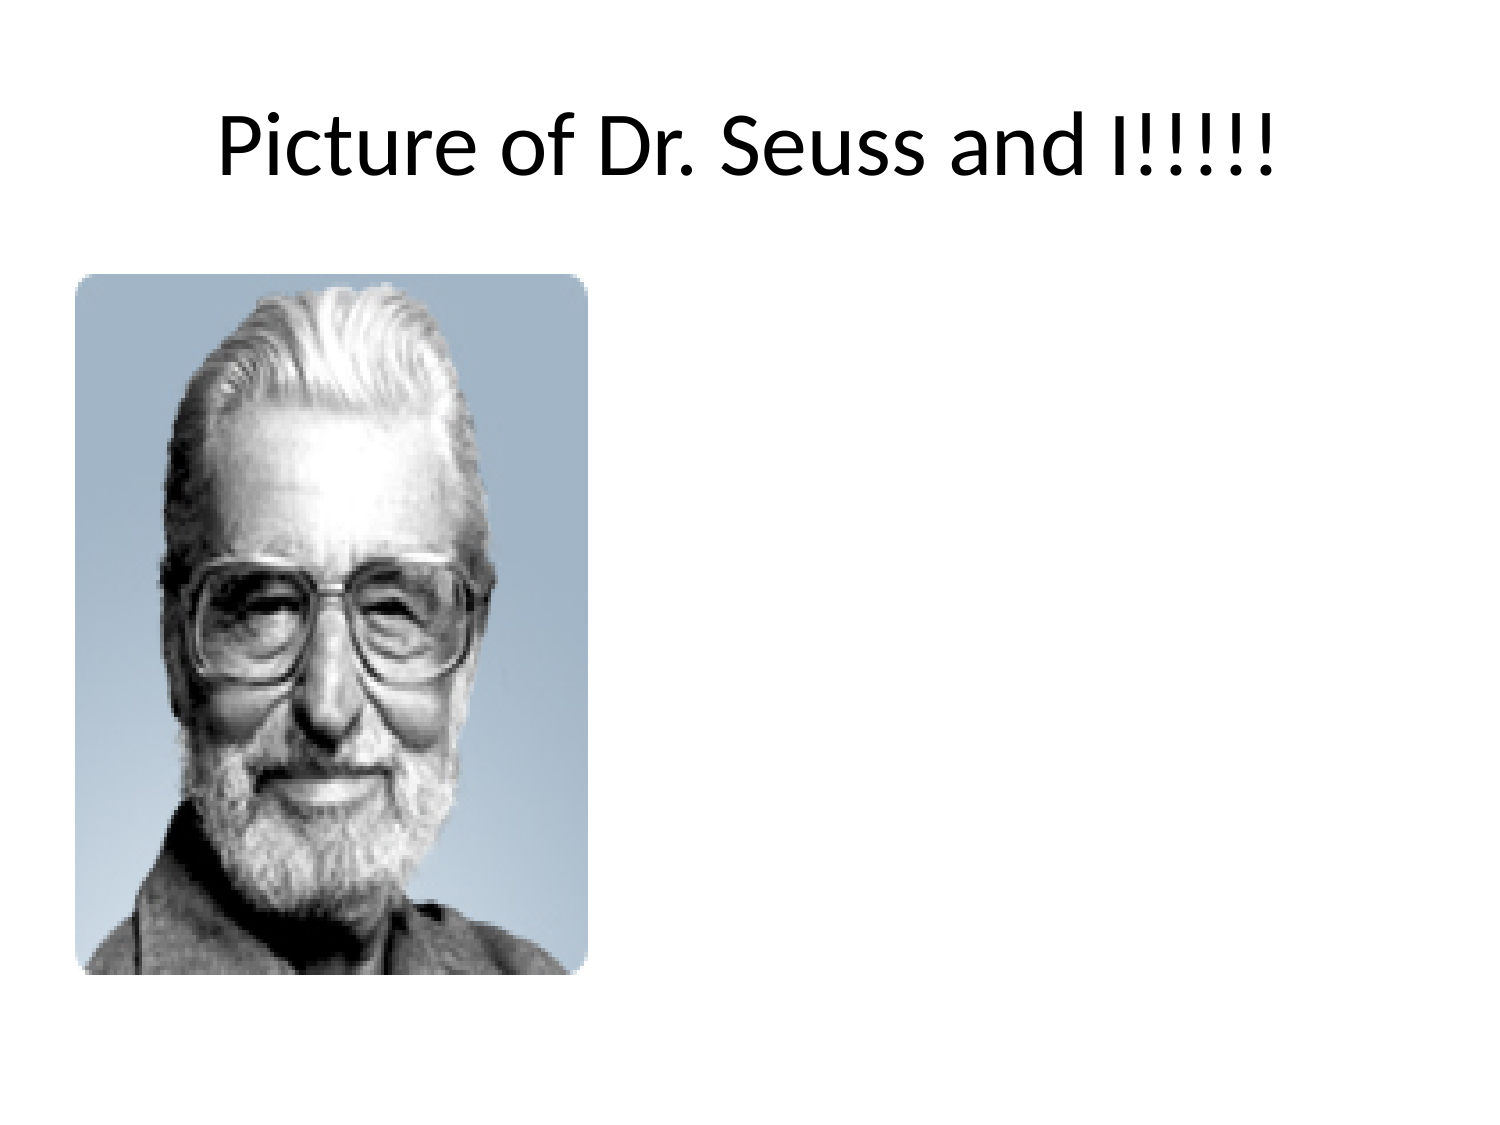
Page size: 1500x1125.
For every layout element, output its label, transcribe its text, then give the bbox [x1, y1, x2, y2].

picture [74, 274, 588, 976]
title Picture of Dr. Seuss and I!!!!! [75, 45, 1425, 233]
